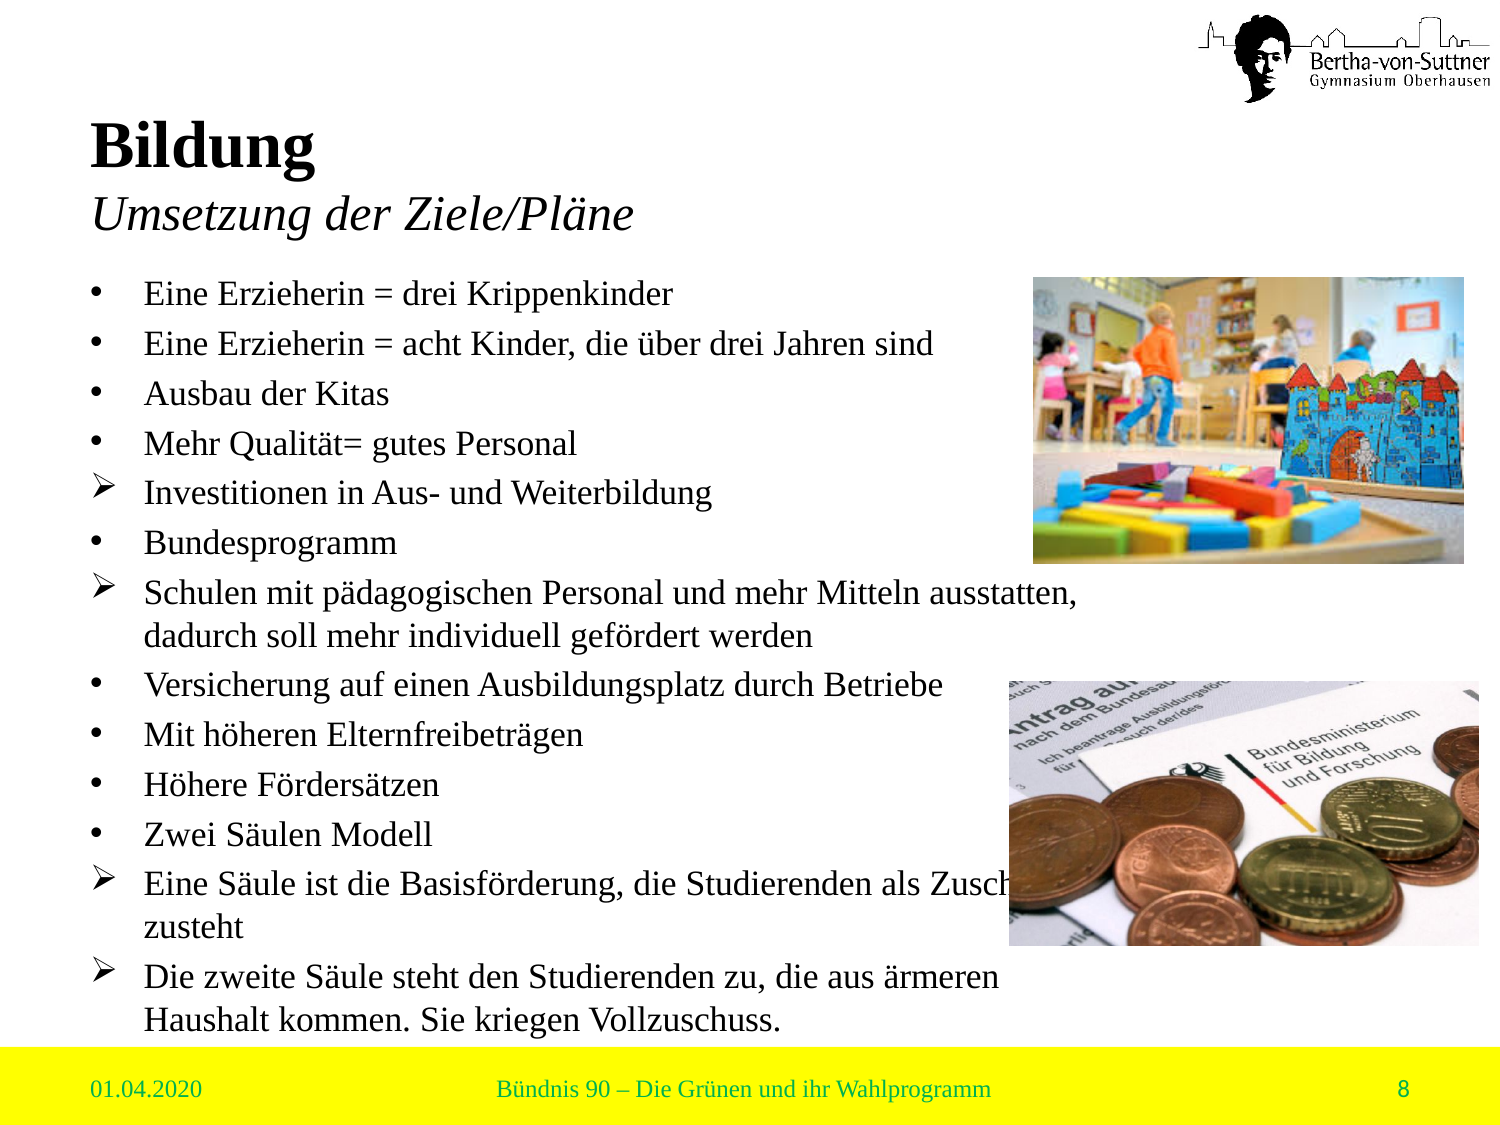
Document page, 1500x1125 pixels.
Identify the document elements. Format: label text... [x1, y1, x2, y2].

slide_number 8 [1234, 1057, 1425, 1118]
picture [1009, 681, 1479, 946]
picture [1188, 2, 1500, 114]
picture [1033, 276, 1464, 564]
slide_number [75, 1057, 254, 1118]
footer Bündnis 90 – Die Grünen und ihr Wahlprogramm [324, 1057, 1164, 1118]
title Bildung Umsetzung der Ziele/Pläne [75, 76, 1425, 265]
list Eine Erzieherin = drei Krippenkinder Eine Erzieherin = acht Kinder, die über drei Jahren sind Ausbau der Kitas Mehr Qualität= gutes Personal Investitionen in Aus- und Weiterbildung Bundesprogramm Schulen mit pädagogischen Personal und mehr Mitteln ausstatten, dadurch soll mehr individuell gefördert werden Versicherung auf einen Ausbildungsplatz durch Betriebe Mit höheren Elternfreibeträgen Höhere Fördersätzen Zwei Säulen Modell Eine Säule ist die Basisförderung, die Studierenden als Zuschuss zusteht Die zweite Säule steht den Studierenden zu, die aus ärmeren Haushalt kommen. Sie kriegen Vollzuschuss. [75, 262, 1105, 1049]
